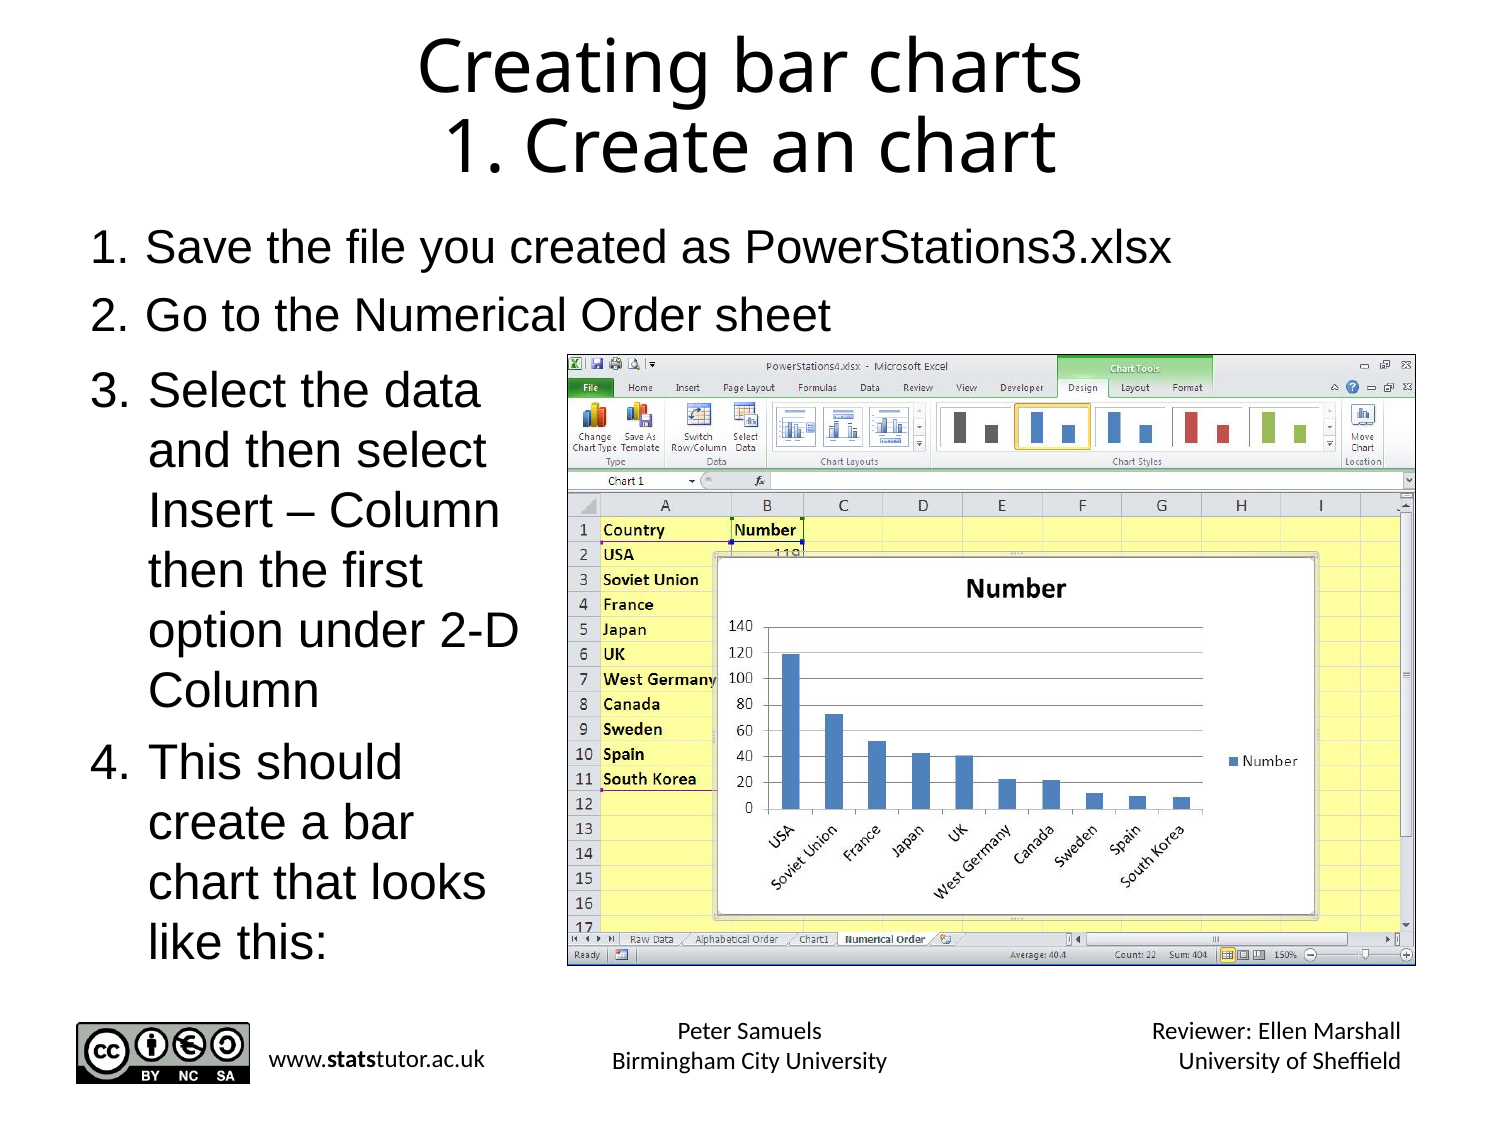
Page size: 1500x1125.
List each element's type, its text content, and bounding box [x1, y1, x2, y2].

list Save the file you created as PowerStations3.xlsx Go to the Numerical Order sheet [75, 208, 1425, 350]
text_box Peter Samuels Birmingham City University [549, 1007, 951, 1083]
title Creating bar charts 1. Create an chart [75, 21, 1425, 197]
text_box Reviewer: Ellen Marshall University of Sheffield [1038, 1007, 1417, 1083]
text_box www.statstutor.ac.uk [254, 1035, 550, 1080]
picture [76, 1022, 251, 1084]
text_box Select the data and then select Insert – Column then the first option under 2-D Column This should create a bar chart that looks like this: [75, 349, 548, 978]
picture [567, 354, 1416, 966]
